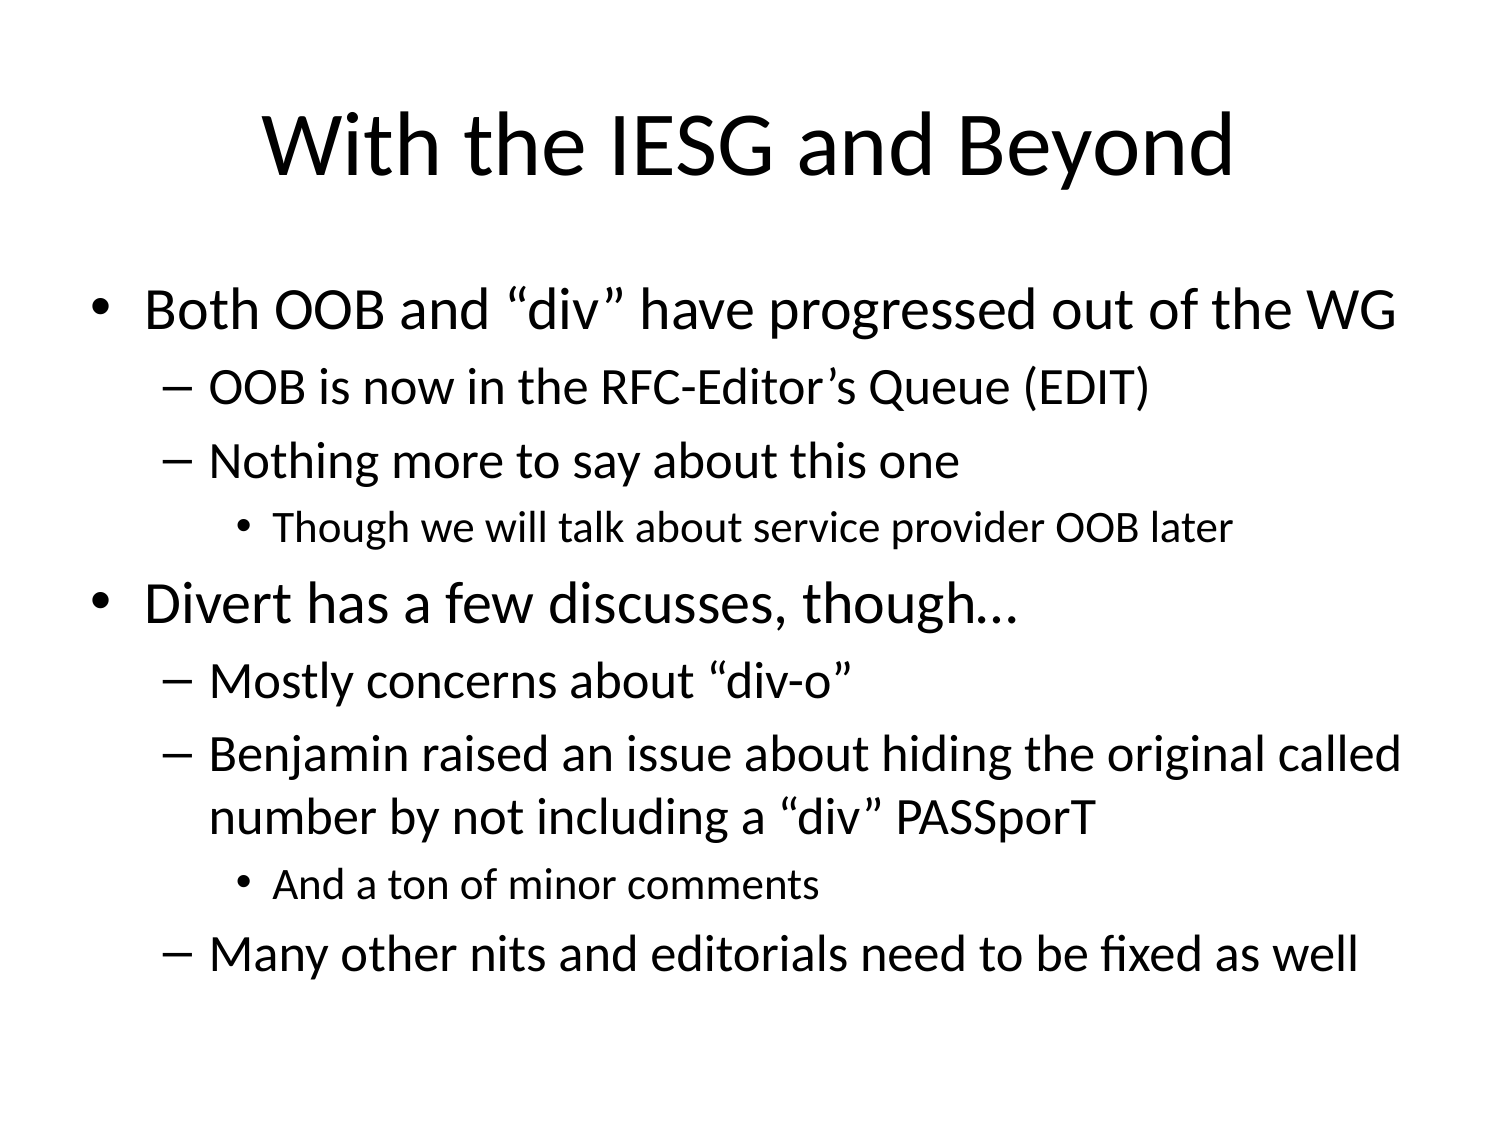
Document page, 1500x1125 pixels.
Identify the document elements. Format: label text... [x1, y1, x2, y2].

title With the IESG and Beyond [75, 45, 1425, 233]
list Both OOB and “div” have progressed out of the WG OOB is now in the RFC-Editor’s Queue (EDIT) Nothing more to say about this one Though we will talk about service provider OOB later Divert has a few discusses, though… Mostly concerns about “div-o” Benjamin raised an issue about hiding the original called number by not including a “div” PASSporT And a ton of minor comments Many other nits and editorials need to be fixed as well [75, 262, 1425, 1005]
